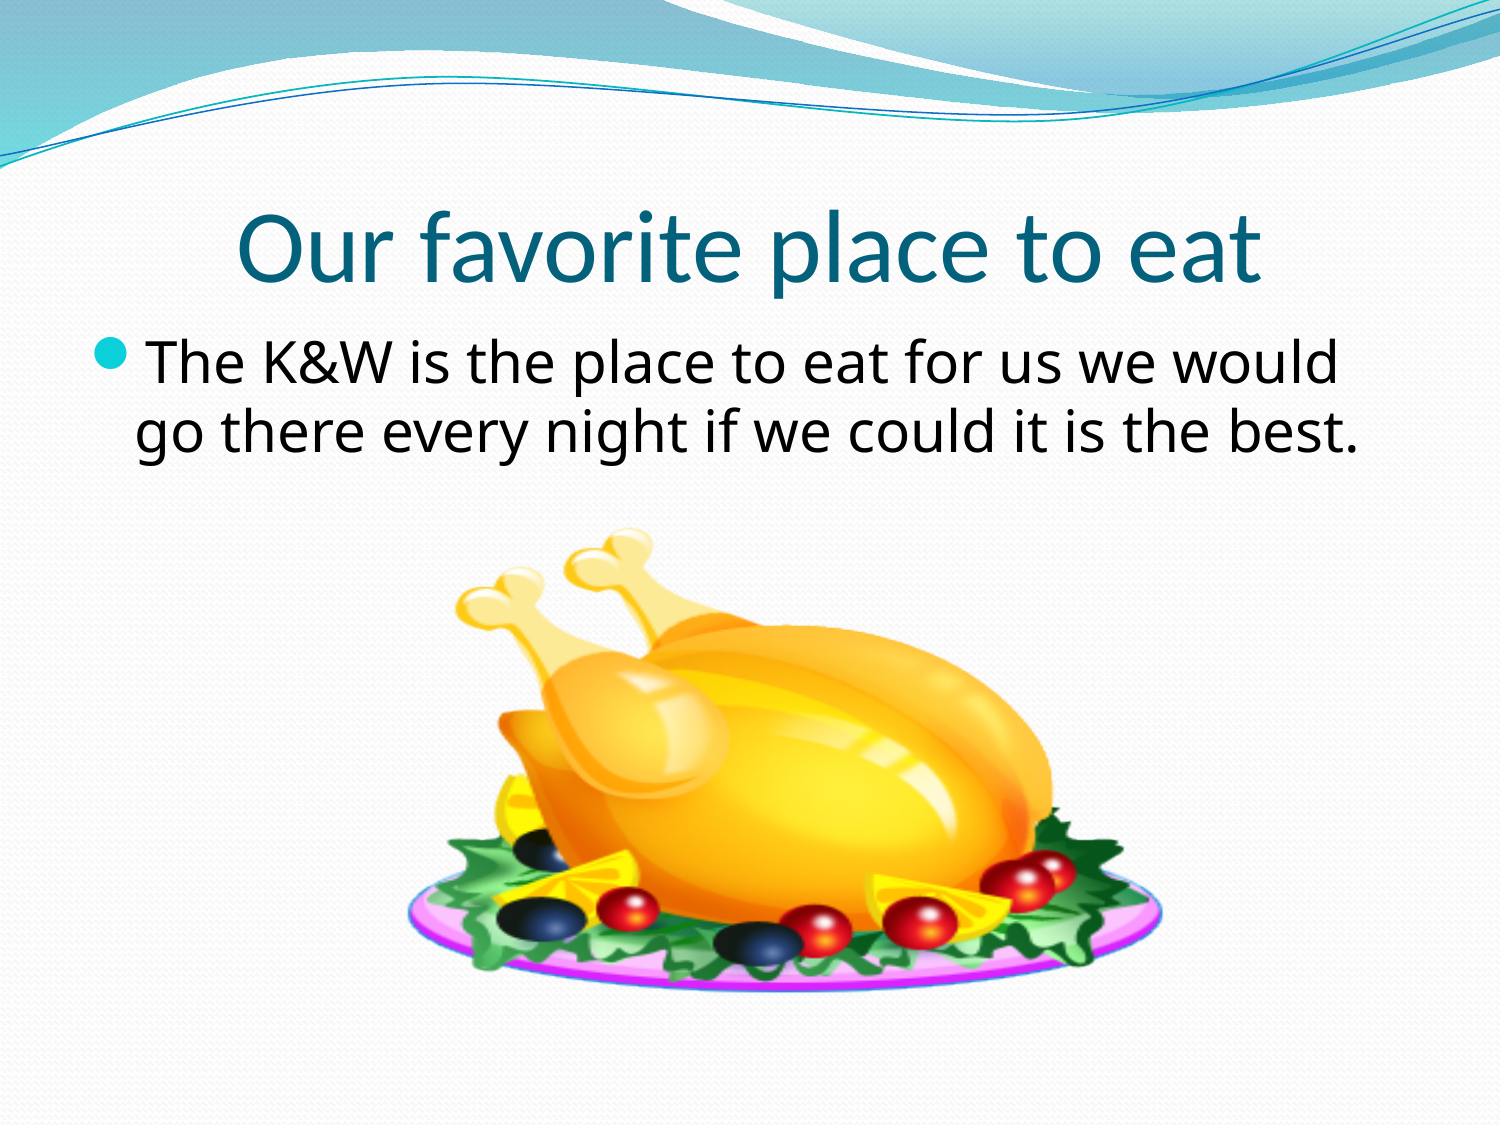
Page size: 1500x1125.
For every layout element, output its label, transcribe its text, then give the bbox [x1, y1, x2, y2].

title Our favorite place to eat [75, 115, 1425, 303]
list The K&W is the place to eat for us we would go there every night if we could it is the best. [75, 317, 1425, 1038]
picture [374, 487, 1176, 1076]
